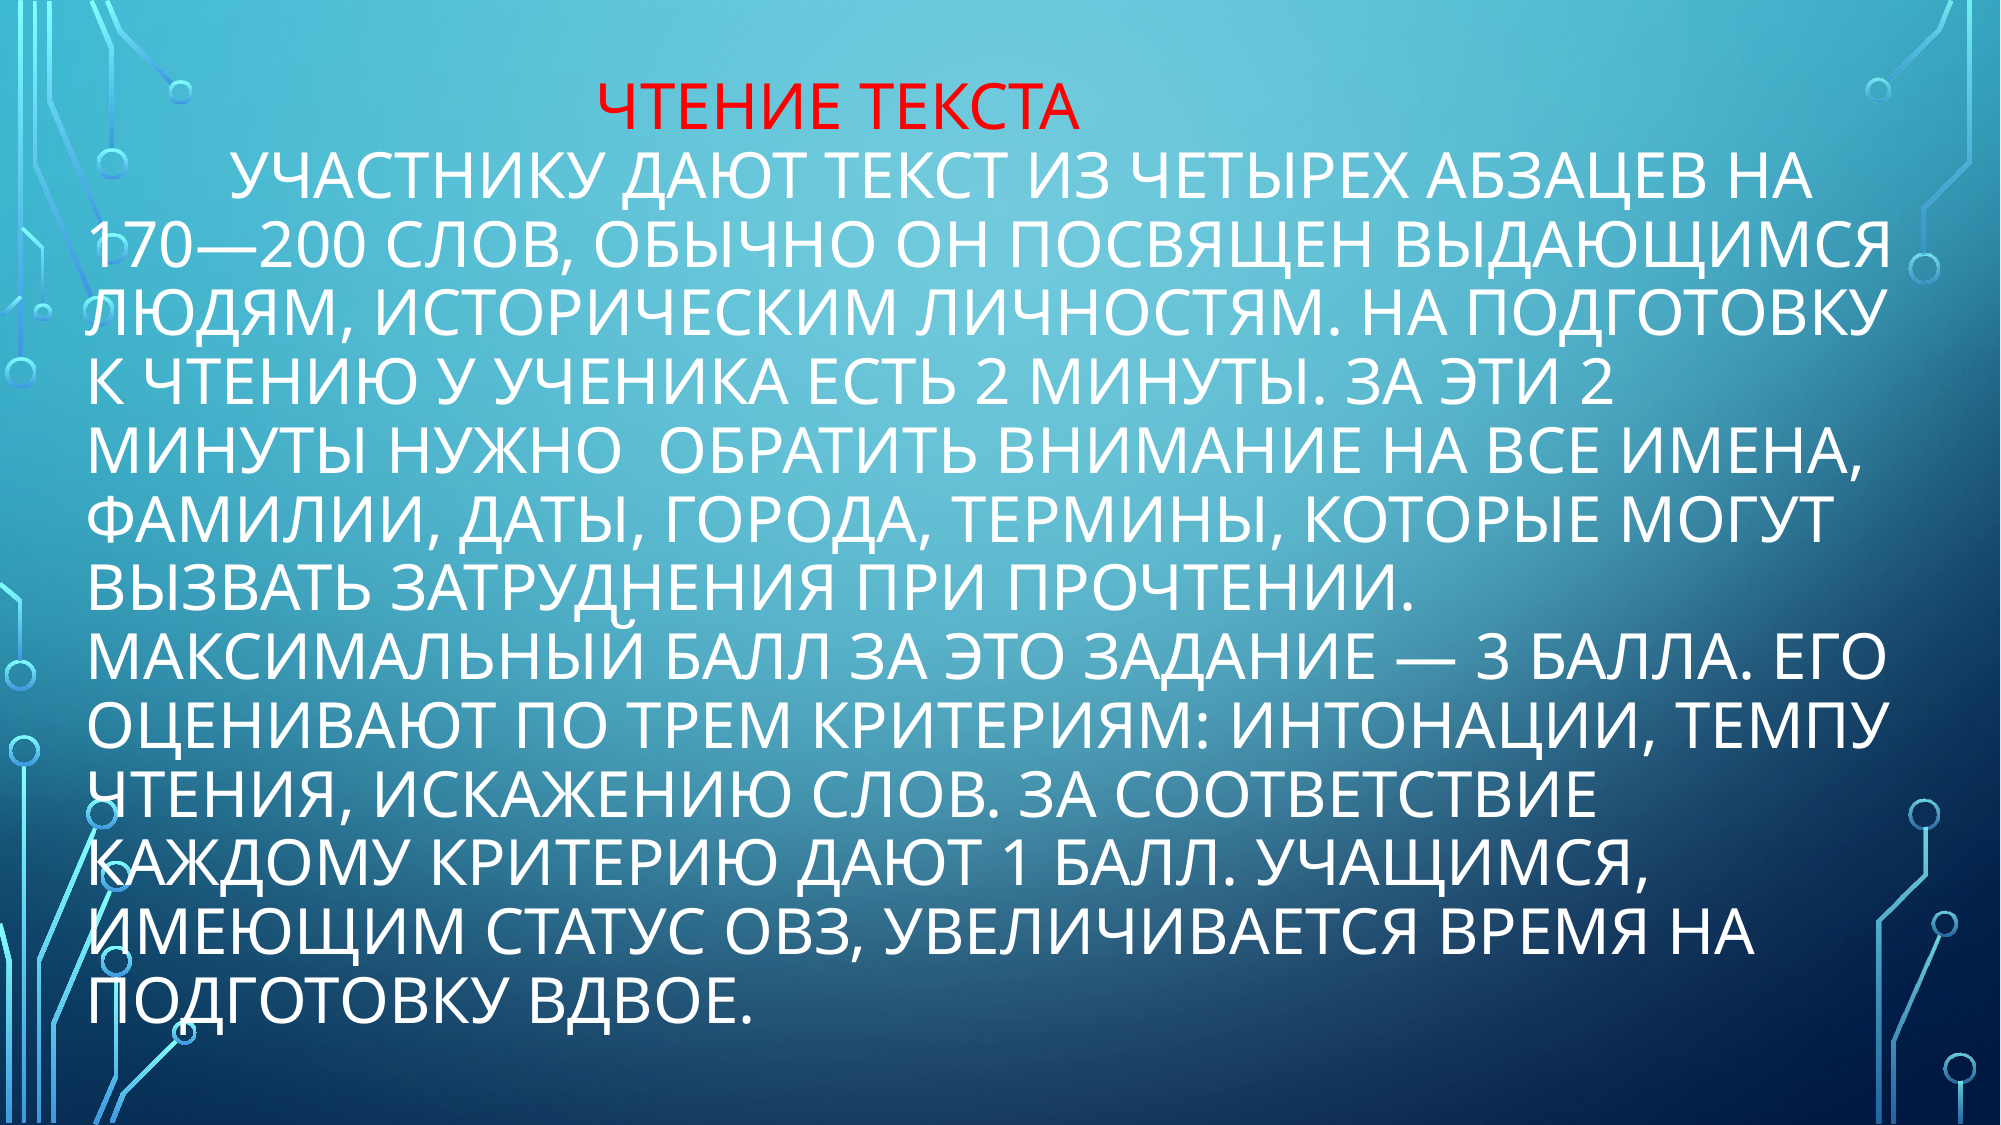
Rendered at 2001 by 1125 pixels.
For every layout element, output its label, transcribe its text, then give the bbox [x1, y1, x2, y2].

title Чтение текста Участнику дают текст из четырех абзацев на 170—200 слов, обычно он посвящен выдающимся людям, ИСТОРИЧЕСКИМ ЛИЧНОСТЯМ. На подготовку к чтению у ученика есть 2 минуты. За эти 2 минуты нужно обратить внимание на все имена, фамилии, даты, города, термины, которые могут вызвать затруднения при прочтении. Максимальный балл за это задание — 3 балла. Его оценивают по трем критериям: интонации, темпу чтения, искажению слов. За соответствие каждому критерию дают 1 балл. Учащимся, имеющим статус ОВЗ, увеличивается время на подготовку вдвое. [70, 44, 1926, 1068]
